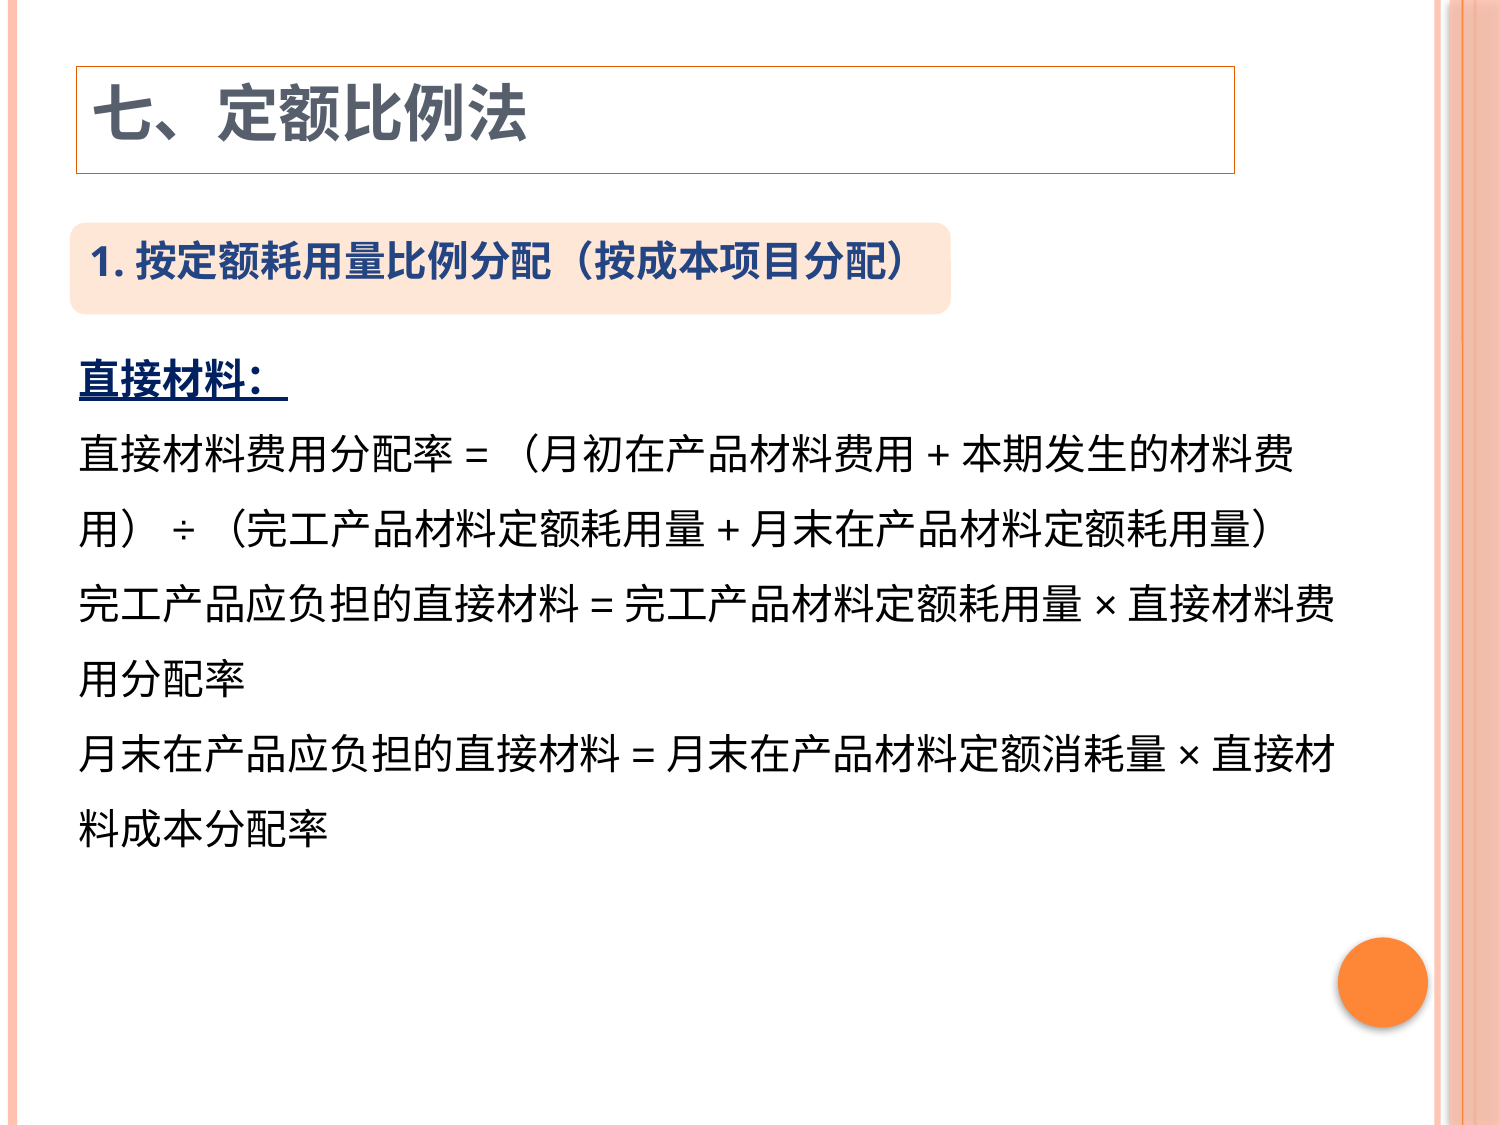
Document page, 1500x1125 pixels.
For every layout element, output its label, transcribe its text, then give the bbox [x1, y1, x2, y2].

text_box 1.按定额耗用量比例分配（按成本项目分配） [69, 222, 951, 315]
text_box 七、定额比例法 [76, 66, 1235, 174]
text_box 直接材料： 直接材料费用分配率=（月初在产品材料费用+本期发生的材料费用）÷（完工产品材料定额耗用量+月末在产品材料定额耗用量） 完工产品应负担的直接材料=完工产品材料定额耗用量×直接材料费用分配率 月末在产品应负担的直接材料=月末在产品材料定额消耗量×直接材料成本分配率 [64, 320, 1388, 935]
